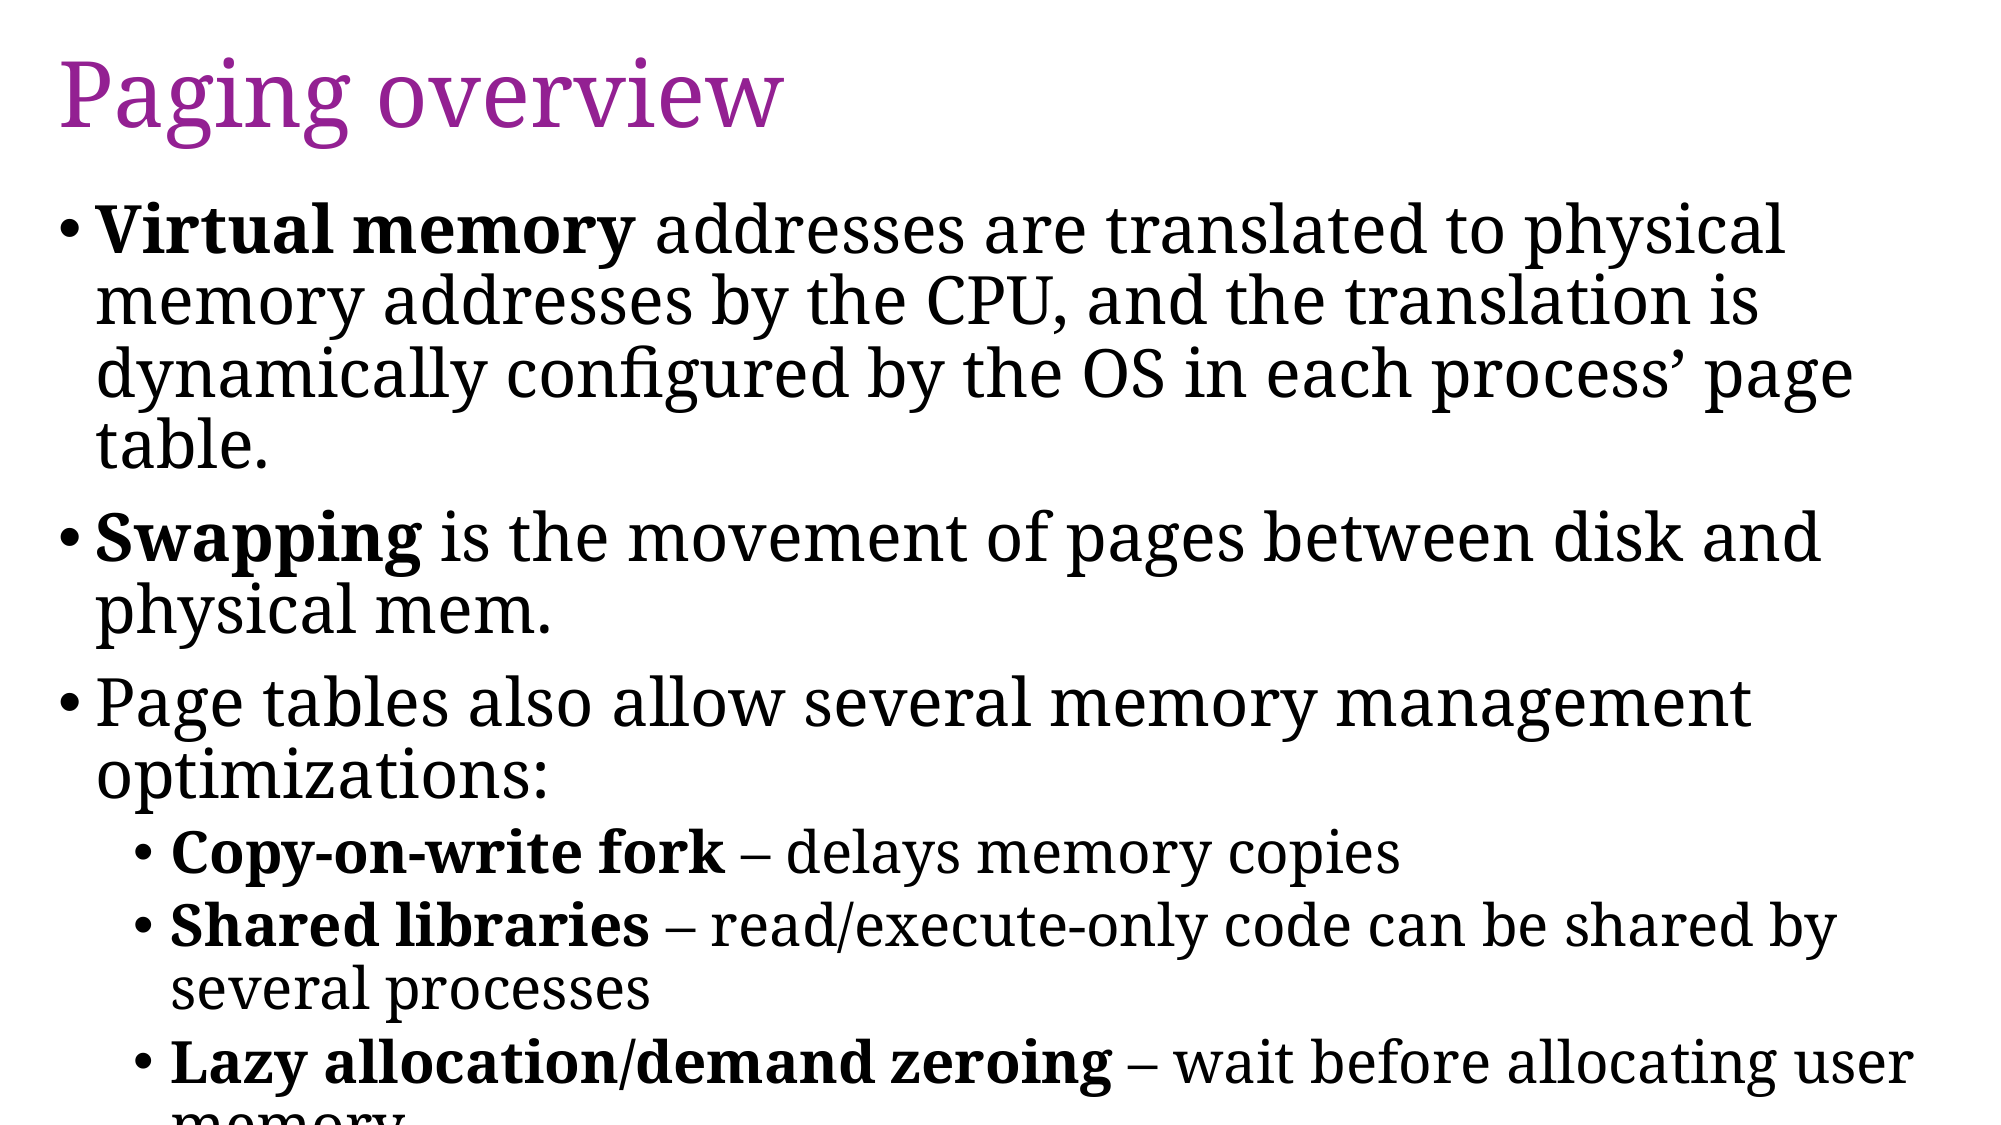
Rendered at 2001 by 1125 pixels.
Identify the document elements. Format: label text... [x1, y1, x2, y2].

title Paging overview [43, 25, 1953, 171]
list Virtual memory addresses are translated to physical memory addresses by the CPU, and the translation is dynamically configured by the OS in each process’ page table. Swapping is the movement of pages between disk and physical mem. Page tables also allow several memory management optimizations: Copy-on-write fork – delays memory copies Shared libraries – read/execute-only code can be shared by several processes Lazy allocation/demand zeroing – wait before allocating user memory. Filesystem caching allows page-sized portions of files to be stored in physical memory. [43, 188, 1953, 1106]
